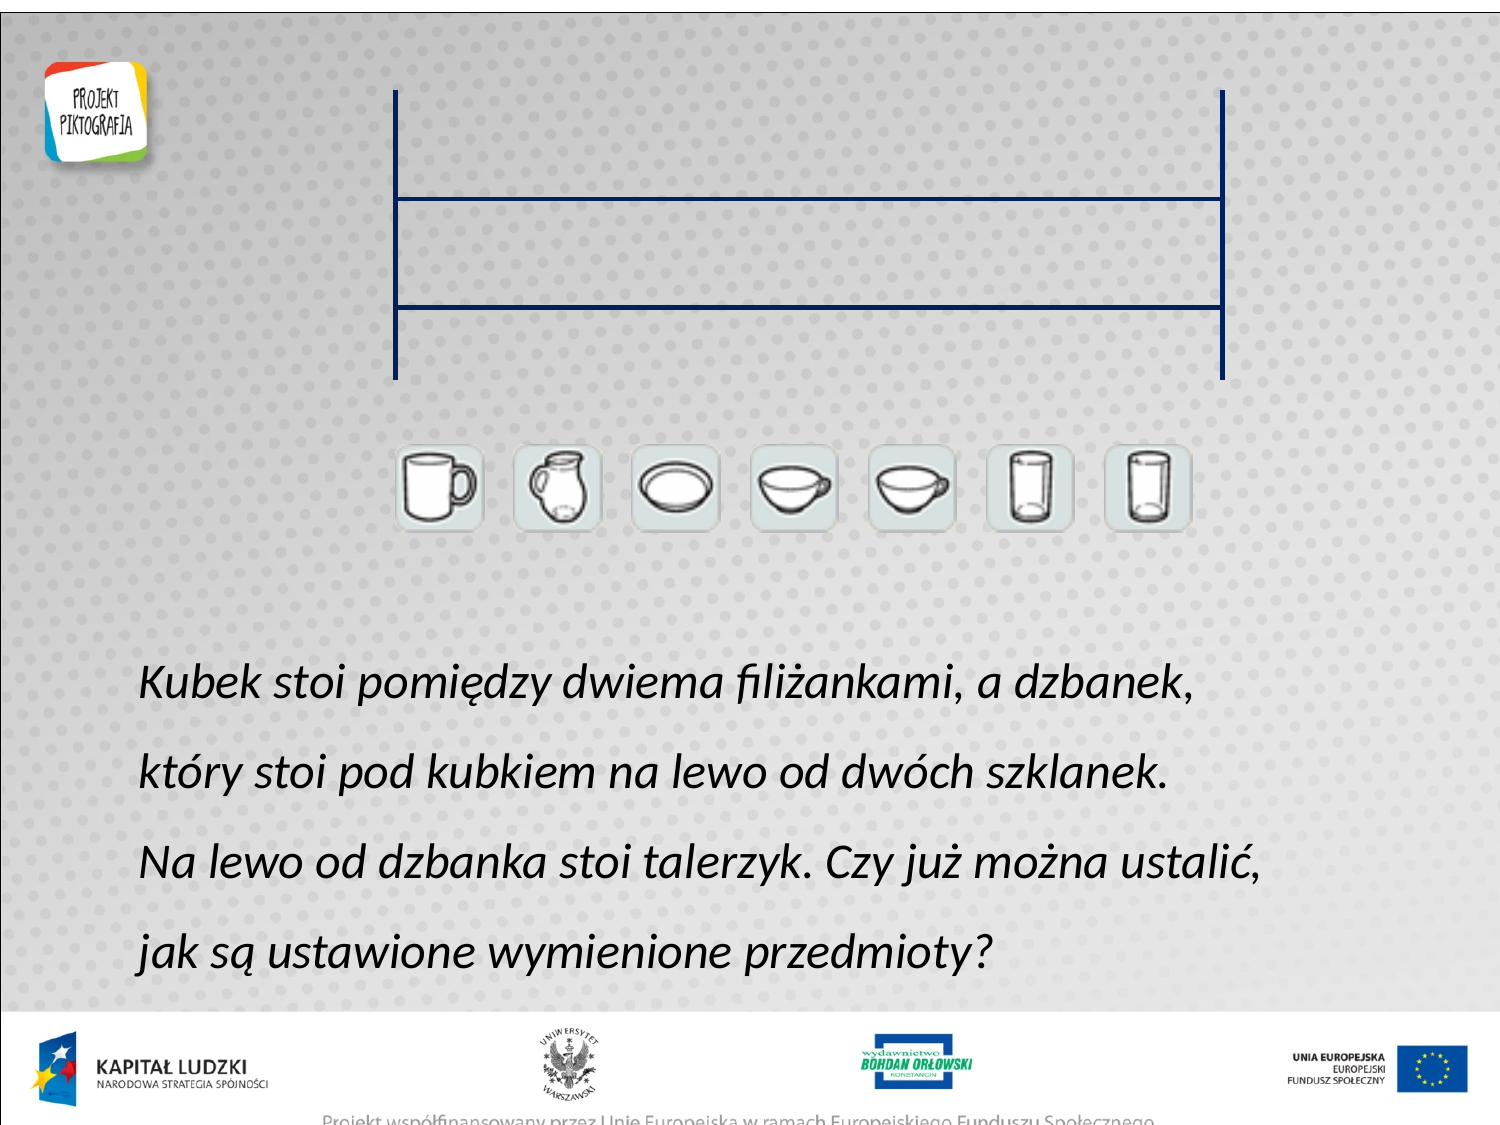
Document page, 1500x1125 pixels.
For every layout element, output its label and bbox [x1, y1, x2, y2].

picture [0, 11, 1500, 1125]
text_box [395, 89, 1223, 381]
